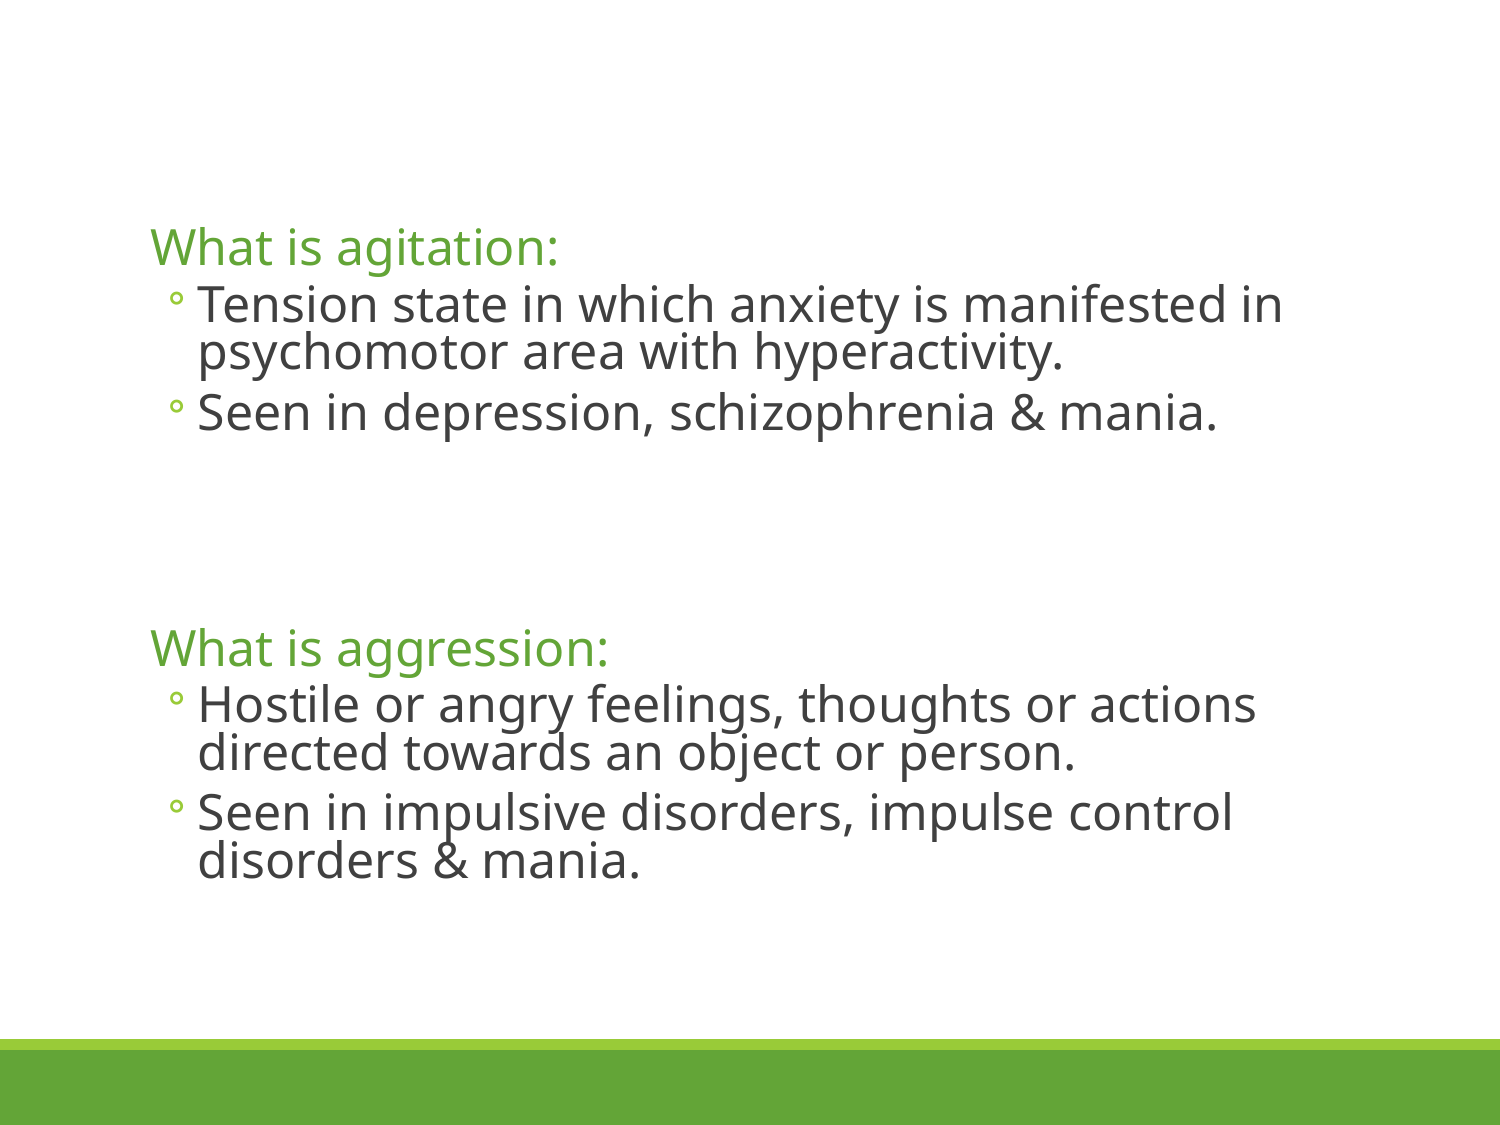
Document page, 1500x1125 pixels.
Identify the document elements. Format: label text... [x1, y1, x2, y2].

list What is agitation: Tension state in which anxiety is manifested in psychomotor area with hyperactivity. Seen in depression, schizophrenia & mania. What is aggression: Hostile or angry feelings, thoughts or actions directed towards an object or person. Seen in impulsive disorders, impulse control disorders & mania. [135, 219, 1373, 963]
